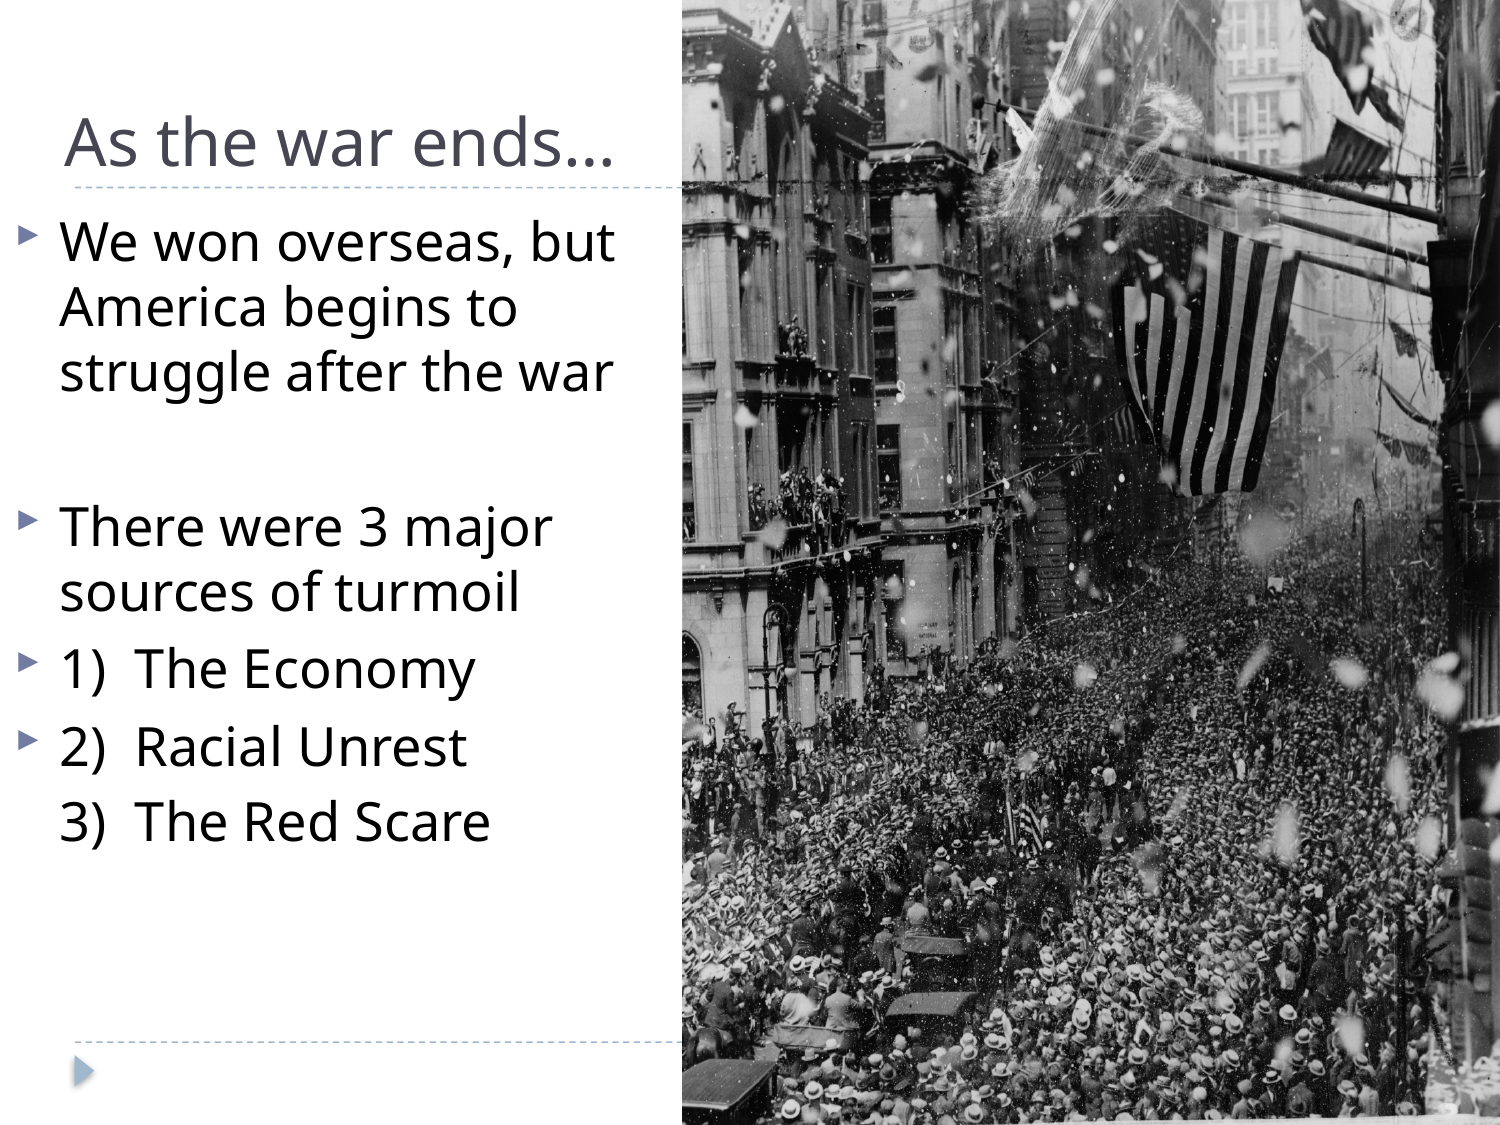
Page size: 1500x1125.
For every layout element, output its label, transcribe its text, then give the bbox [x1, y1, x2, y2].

list We won overseas, but America begins to struggle after the war There were 3 major sources of turmoil 1) The Economy 2) Racial Unrest 3) The Red Scare [0, 200, 676, 1125]
picture [681, 0, 1500, 1125]
title As the war ends… [50, 0, 681, 188]
